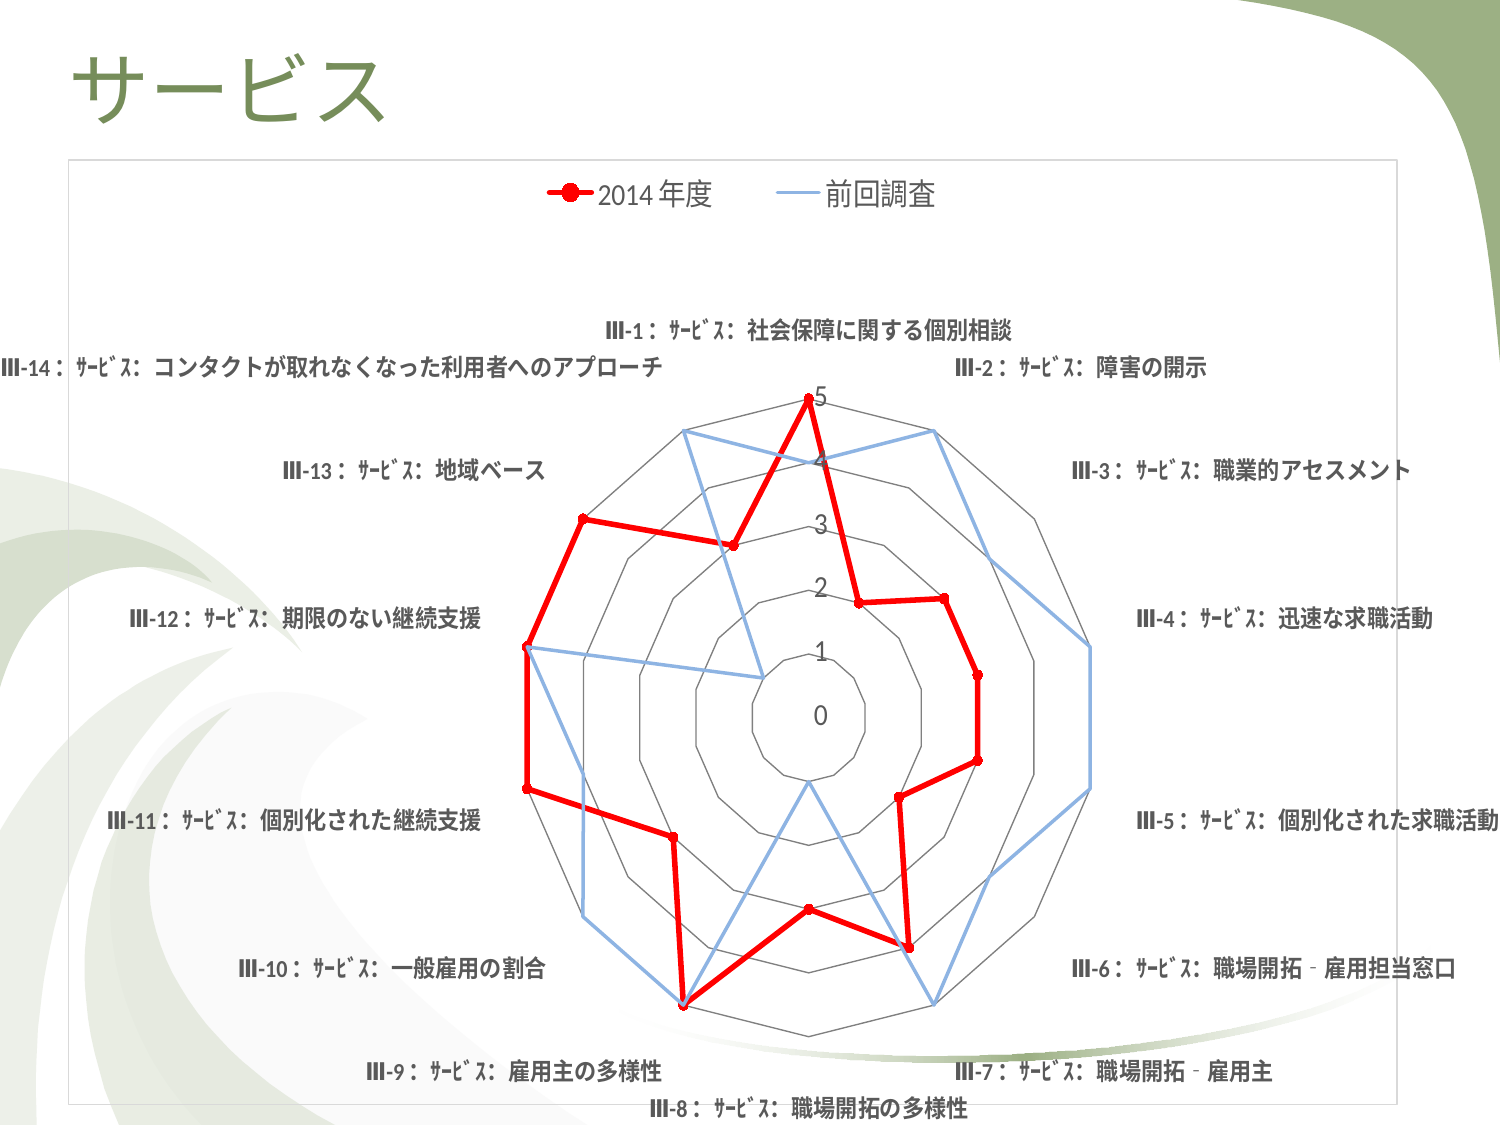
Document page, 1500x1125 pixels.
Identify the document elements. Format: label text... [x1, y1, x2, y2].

chart [0, 159, 1500, 1125]
title サービス [53, 0, 1404, 157]
